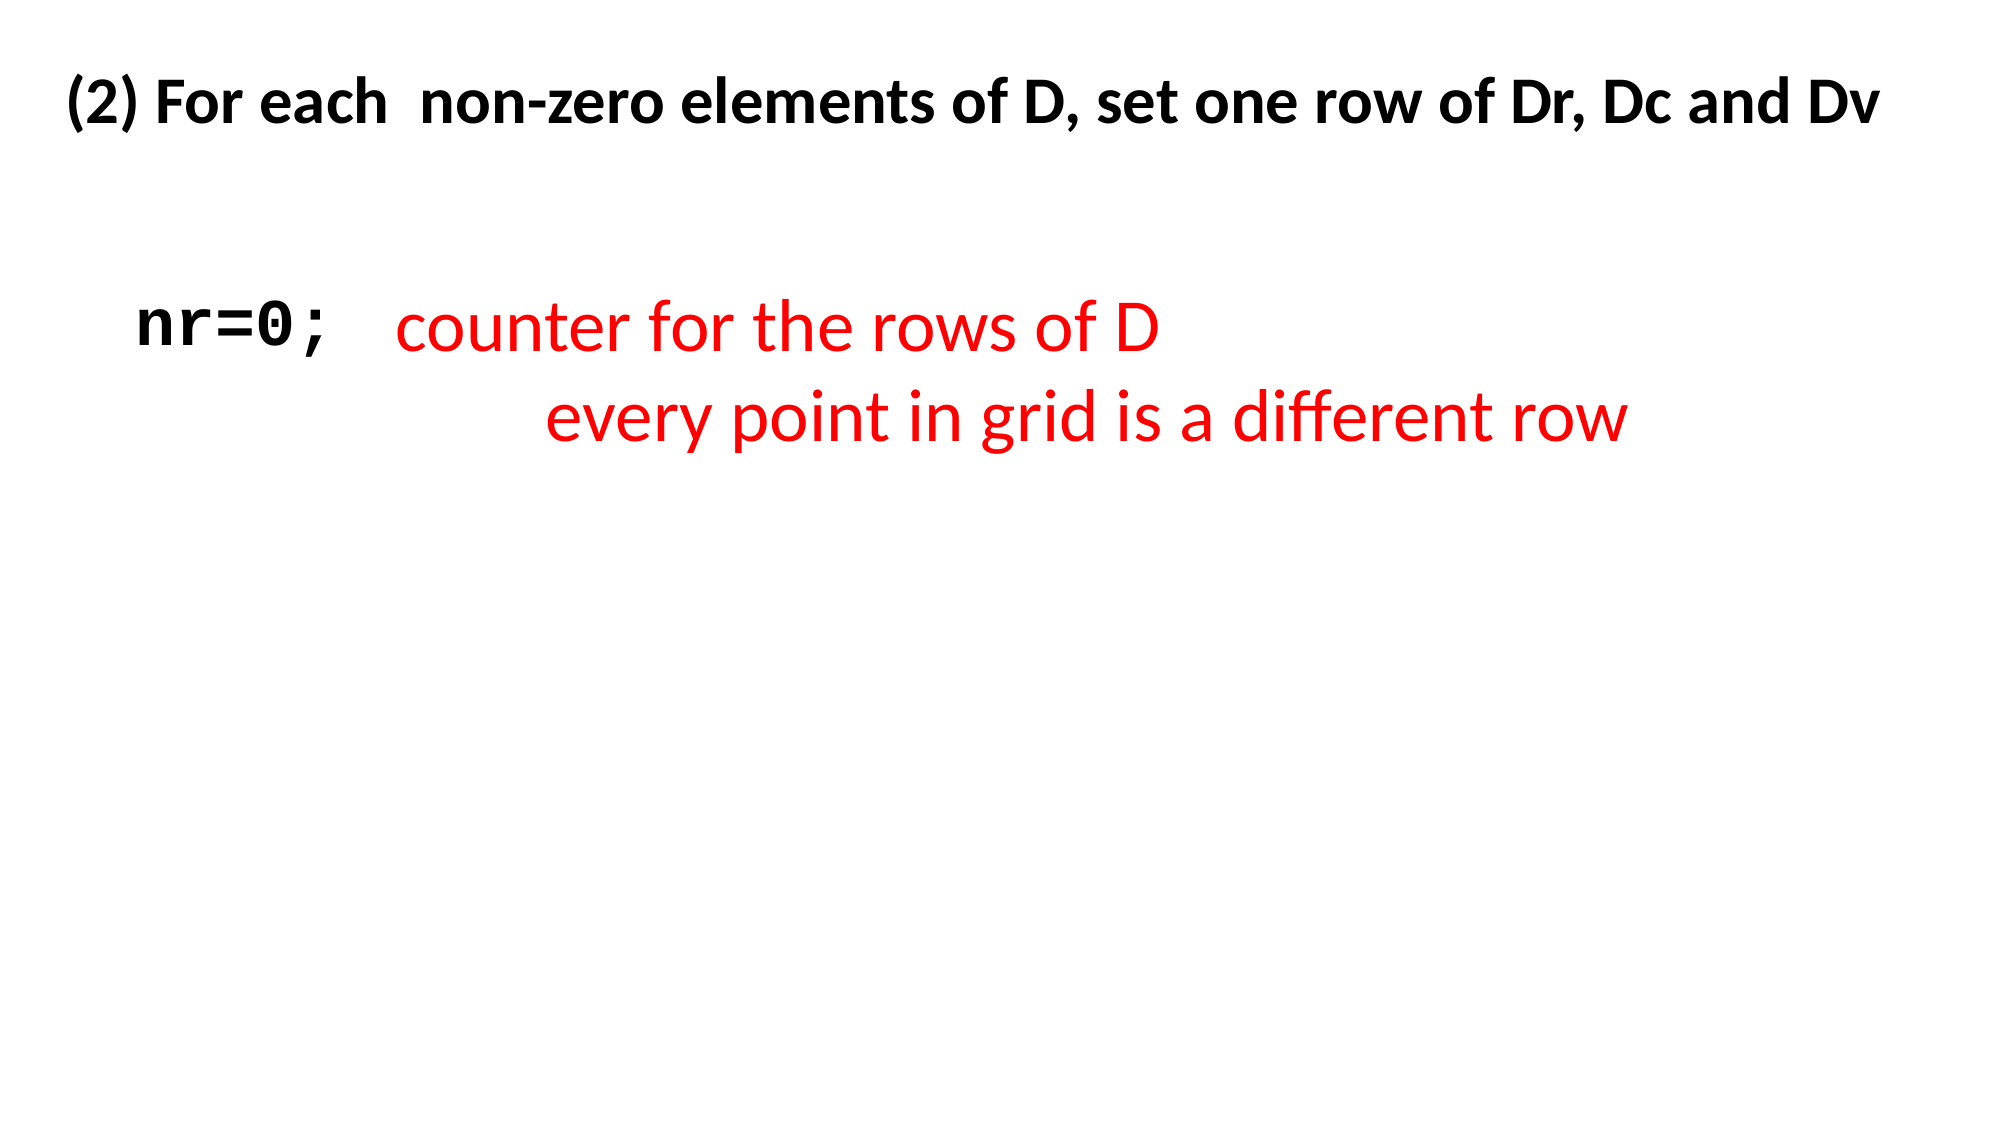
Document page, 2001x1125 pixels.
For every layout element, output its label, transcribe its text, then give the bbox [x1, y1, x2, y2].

text_box (2) For each non-zero elements of D, set one row of Dr, Dc and Dv [50, 49, 1952, 144]
text_box nr=0; [120, 271, 380, 367]
text_box counter for the rows of D every point in grid is a different row [380, 269, 1985, 464]
